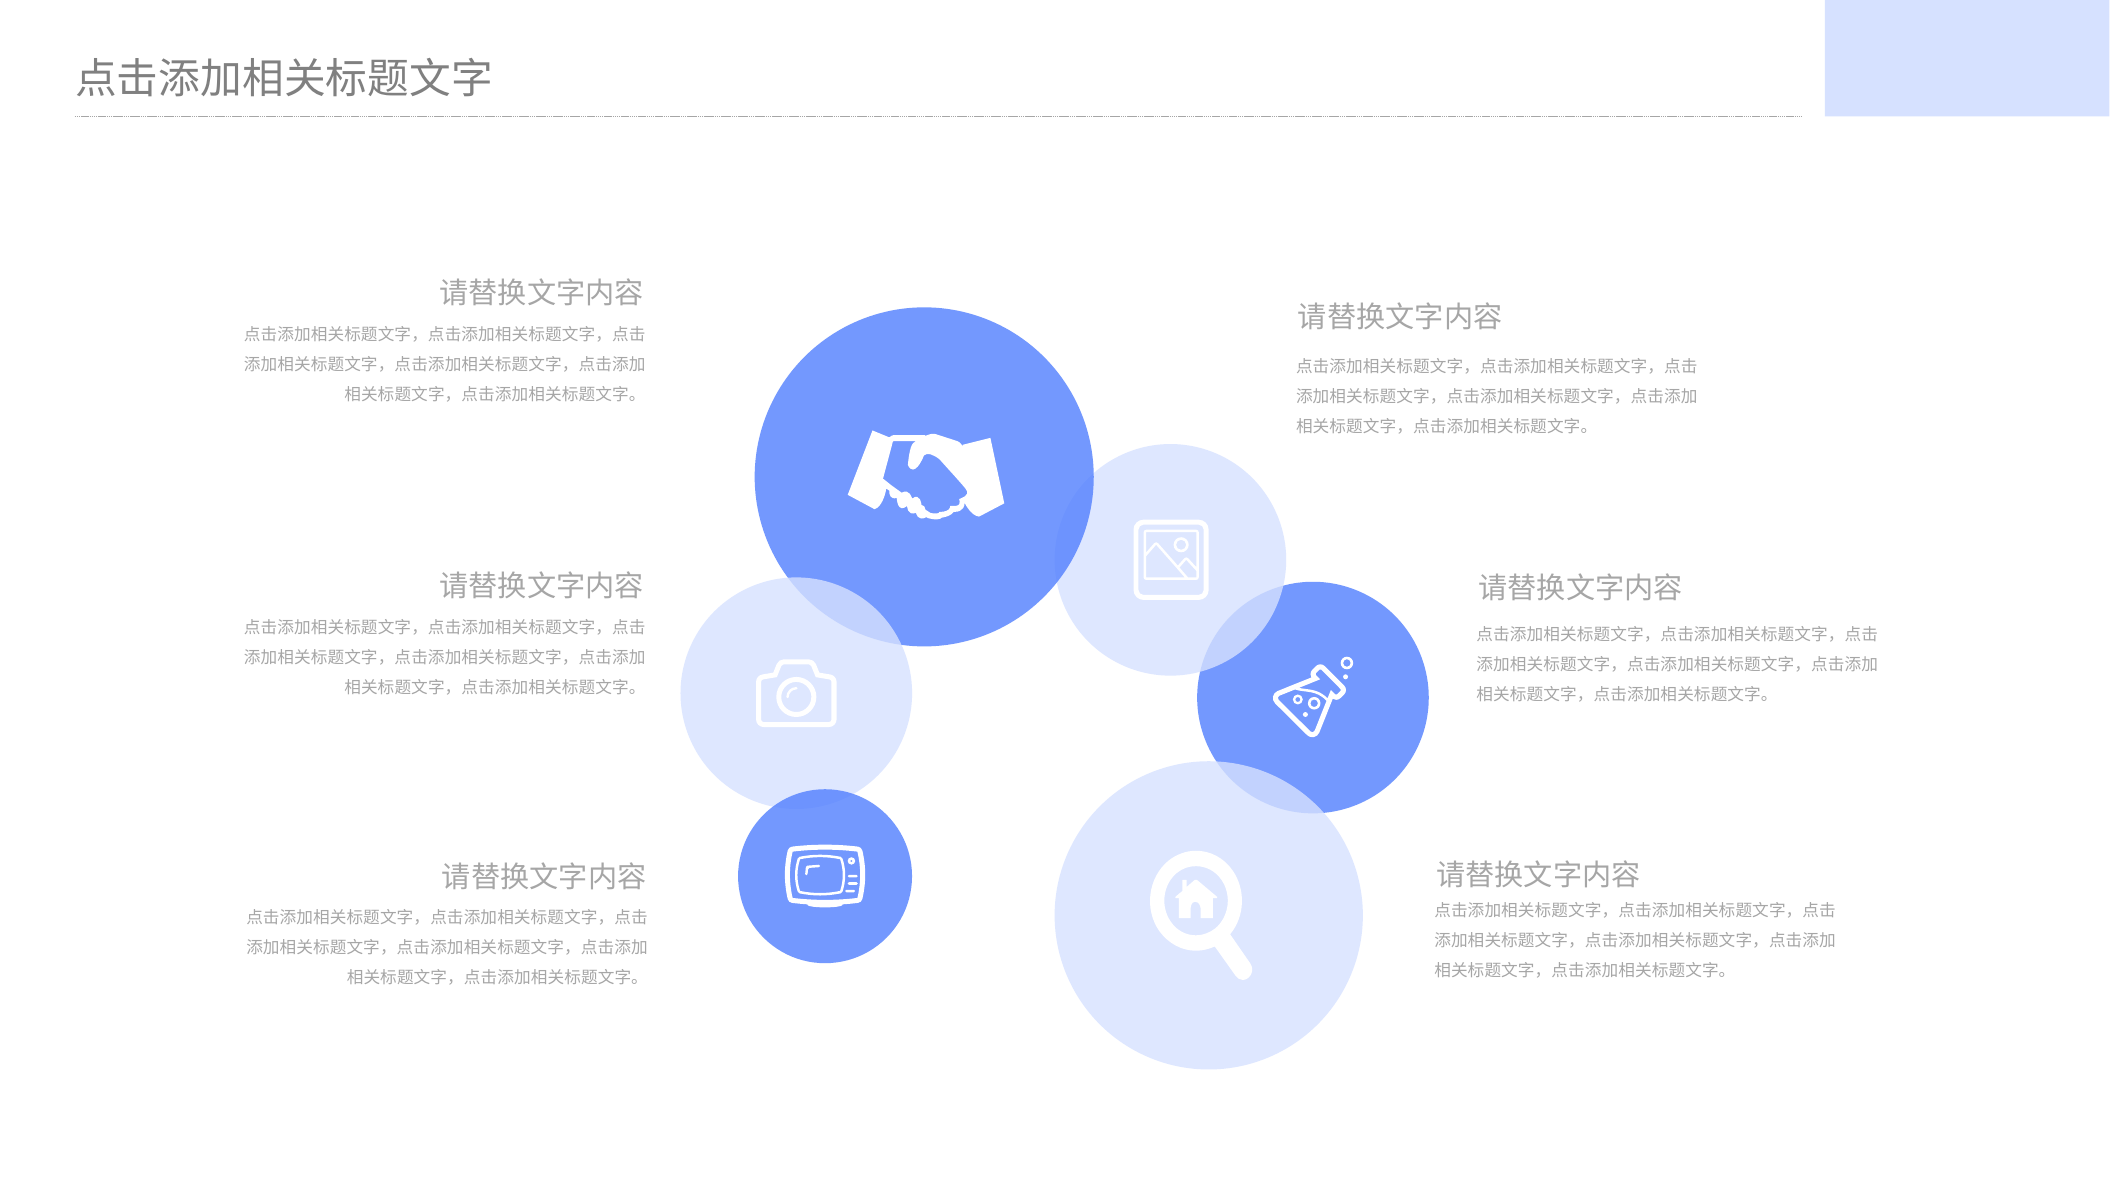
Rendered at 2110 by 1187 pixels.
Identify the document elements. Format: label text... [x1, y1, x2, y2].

text_box 点击添加相关标题文字，点击添加相关标题文字，点击添加相关标题文字，点击添加相关标题文字，点击添加相关标题文字，点击添加相关标题文字。 [1281, 338, 1717, 443]
text_box 点击添加相关标题文字，点击添加相关标题文字，点击添加相关标题文字，点击添加相关标题文字，点击添加相关标题文字，点击添加相关标题文字。 [224, 599, 660, 704]
text_box 点击添加相关标题文字 [59, 44, 563, 107]
text_box 请替换文字内容 [1420, 841, 1819, 899]
text_box 点击添加相关标题文字，点击添加相关标题文字，点击添加相关标题文字，点击添加相关标题文字，点击添加相关标题文字，点击添加相关标题文字。 [1420, 883, 1856, 988]
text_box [680, 577, 913, 809]
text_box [1054, 761, 1363, 1070]
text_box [754, 307, 1094, 647]
text_box 请替换文字内容 [261, 259, 661, 318]
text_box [738, 789, 913, 964]
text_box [1197, 581, 1429, 814]
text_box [1054, 444, 1287, 676]
text_box 点击添加相关标题文字，点击添加相关标题文字，点击添加相关标题文字，点击添加相关标题文字，点击添加相关标题文字，点击添加相关标题文字。 [224, 306, 660, 411]
text_box 请替换文字内容 [1462, 554, 1862, 613]
text_box 请替换文字内容 [1282, 283, 1681, 341]
text_box 点击添加相关标题文字，点击添加相关标题文字，点击添加相关标题文字，点击添加相关标题文字，点击添加相关标题文字，点击添加相关标题文字。 [227, 890, 663, 995]
text_box 请替换文字内容 [263, 843, 663, 901]
text_box 点击添加相关标题文字，点击添加相关标题文字，点击添加相关标题文字，点击添加相关标题文字，点击添加相关标题文字，点击添加相关标题文字。 [1462, 606, 1898, 711]
text_box 请替换文字内容 [261, 552, 661, 611]
